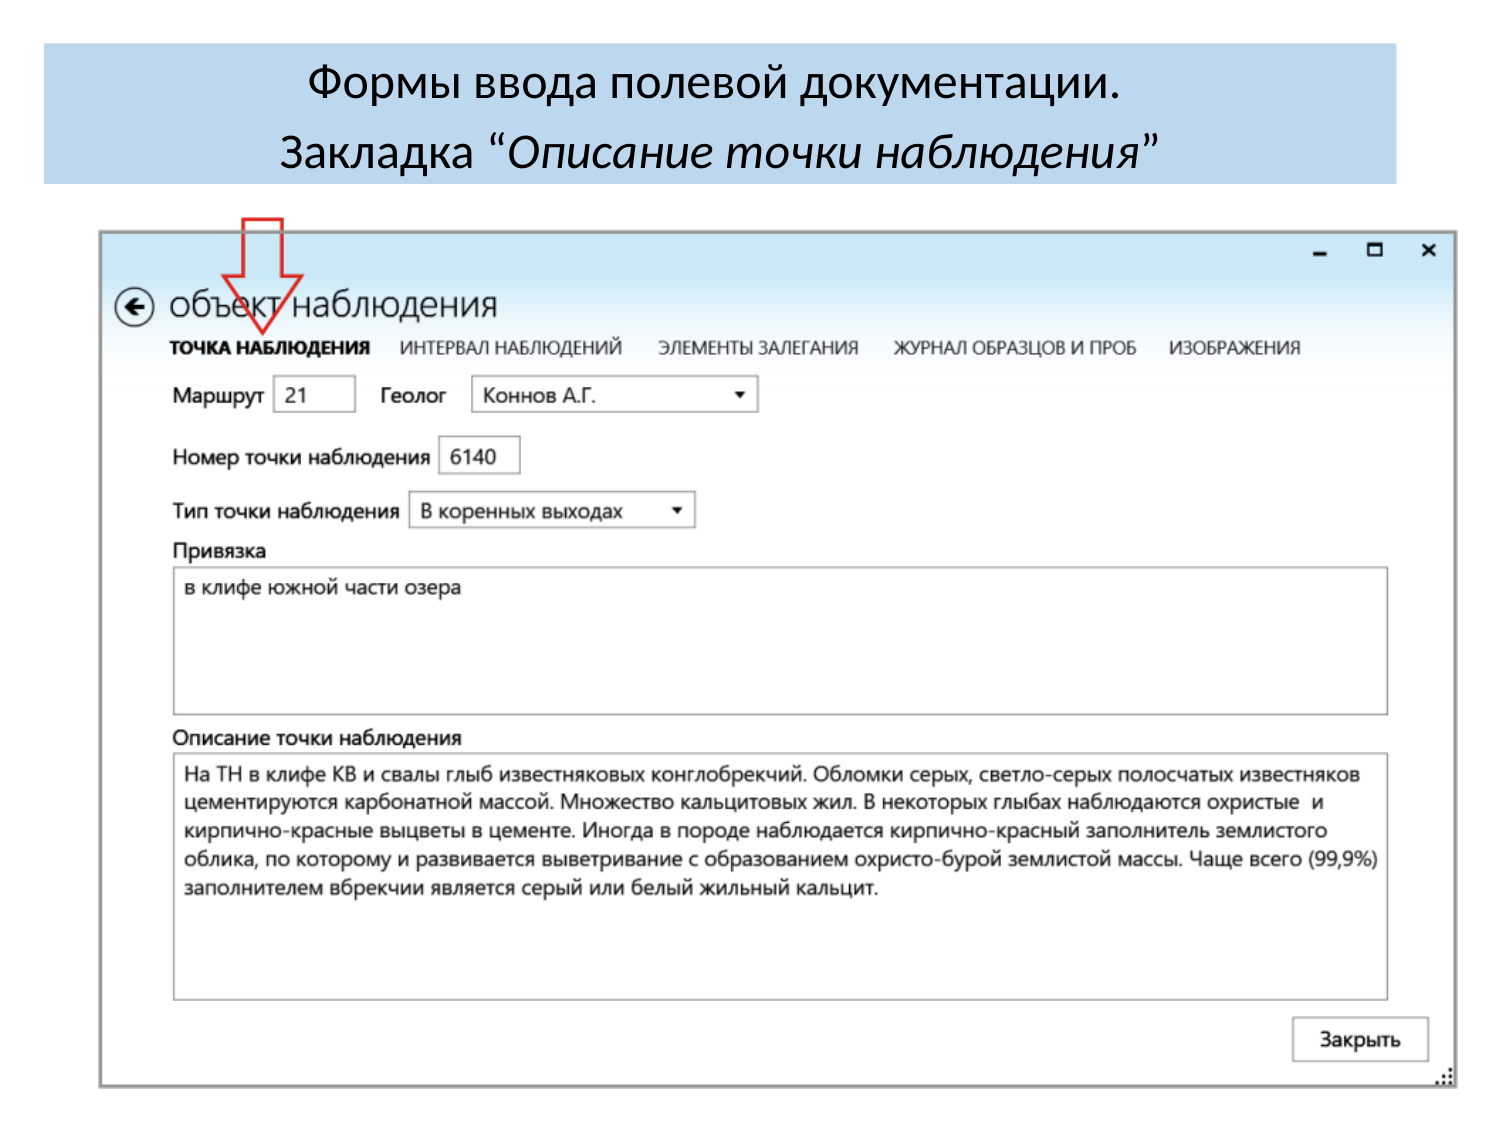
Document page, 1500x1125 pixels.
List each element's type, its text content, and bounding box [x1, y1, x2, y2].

text_box Формы ввода полевой документации. Закладка “Описание точки наблюдения” [43, 43, 1397, 184]
picture [98, 217, 1458, 1089]
